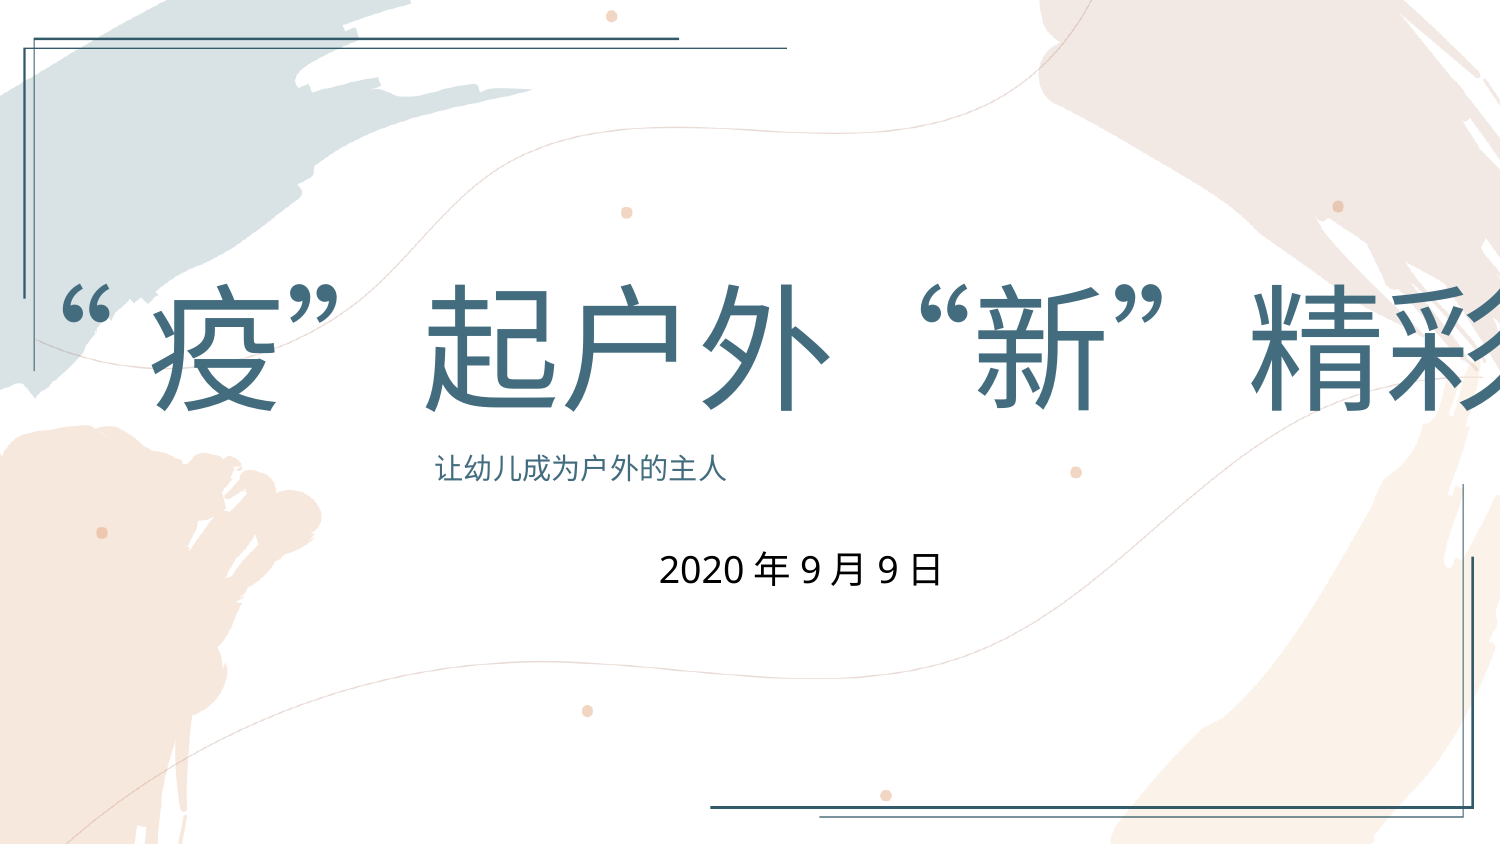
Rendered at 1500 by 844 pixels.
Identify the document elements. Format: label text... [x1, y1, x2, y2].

text_box 2020年9月9日 [644, 538, 993, 599]
text_box 让幼儿成为户外的主人 [420, 442, 1080, 493]
picture [26, 49, 33, 255]
text_box “疫”起户外“新”精彩 [0, 255, 1500, 436]
picture [0, 436, 1500, 844]
picture [0, 0, 1500, 255]
